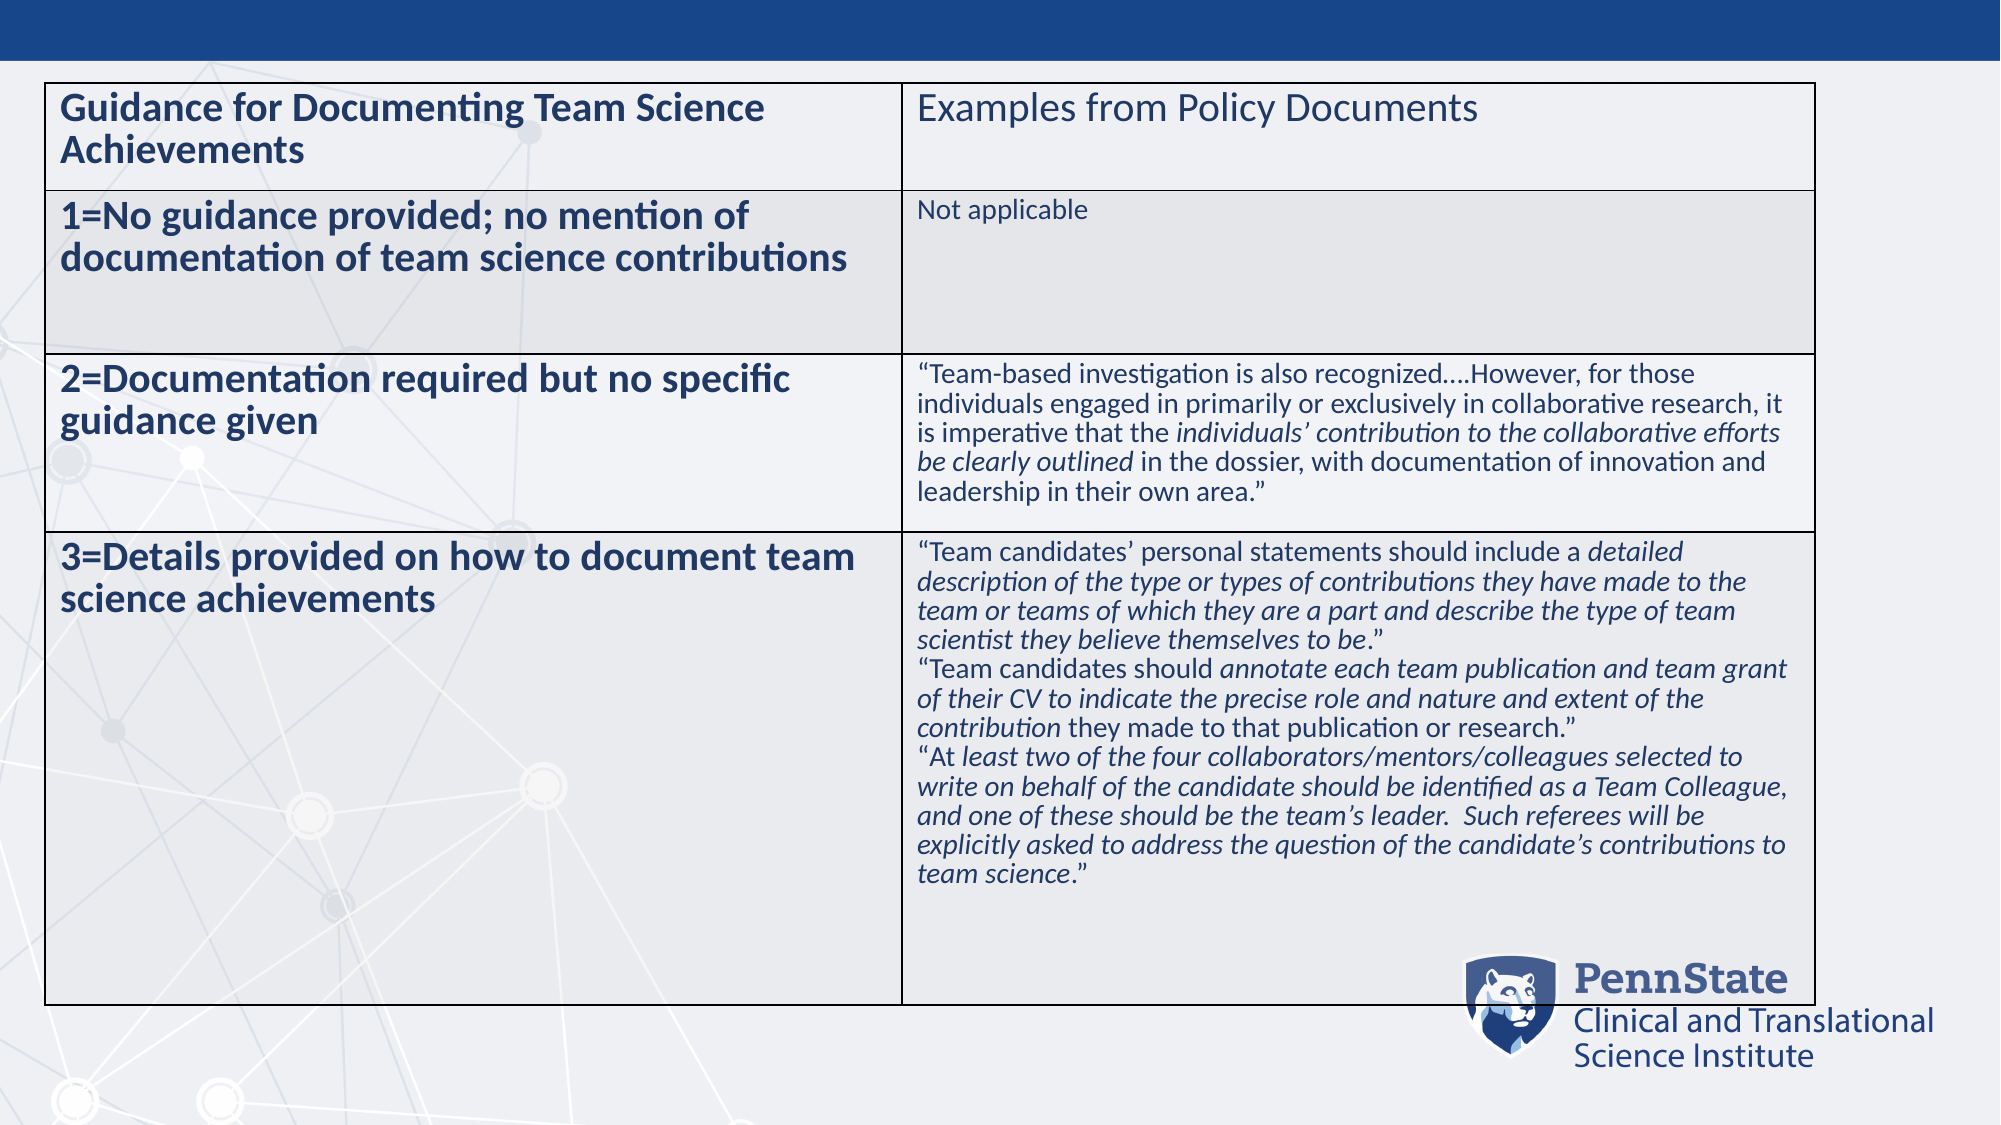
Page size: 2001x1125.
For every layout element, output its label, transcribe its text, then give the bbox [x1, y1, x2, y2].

table_cell Not applicable [903, 191, 1814, 353]
table_header Guidance for Documenting Team Science Achievements [46, 84, 901, 190]
table_cell 2=Documentation required but no specific guidance given [46, 355, 901, 531]
table_cell “Team candidates’ personal statements should include a detailed description of the type or types of contributions they have made to the team or teams of which they are a part and describe the type of team scientist they believe themselves to be.” “Team candidates should annotate each team publication and team grant of their CV to indicate the precise role and nature and extent of the contribution they made to that publication or research.” “At least two of the four collaborators/mentors/colleagues selected to write on behalf of the candidate should be identified as a Team Colleague, and one of these should be the team’s leader. Such referees will be explicitly asked to address the question of the candidate’s contributions to team science.” [903, 533, 1814, 1004]
table_cell 1=No guidance provided; no mention of documentation of team science contributions [46, 191, 901, 353]
table_header Examples from Policy Documents [903, 84, 1814, 190]
picture [0, 0, 2000, 1125]
table_cell “Team-based investigation is also recognized….However, for those individuals engaged in primarily or exclusively in collaborative research, it is imperative that the individuals’ contribution to the collaborative efforts be clearly outlined in the dossier, with documentation of innovation and leadership in their own area.” [903, 355, 1814, 531]
table_cell 3=Details provided on how to document team science achievements [46, 533, 901, 1004]
